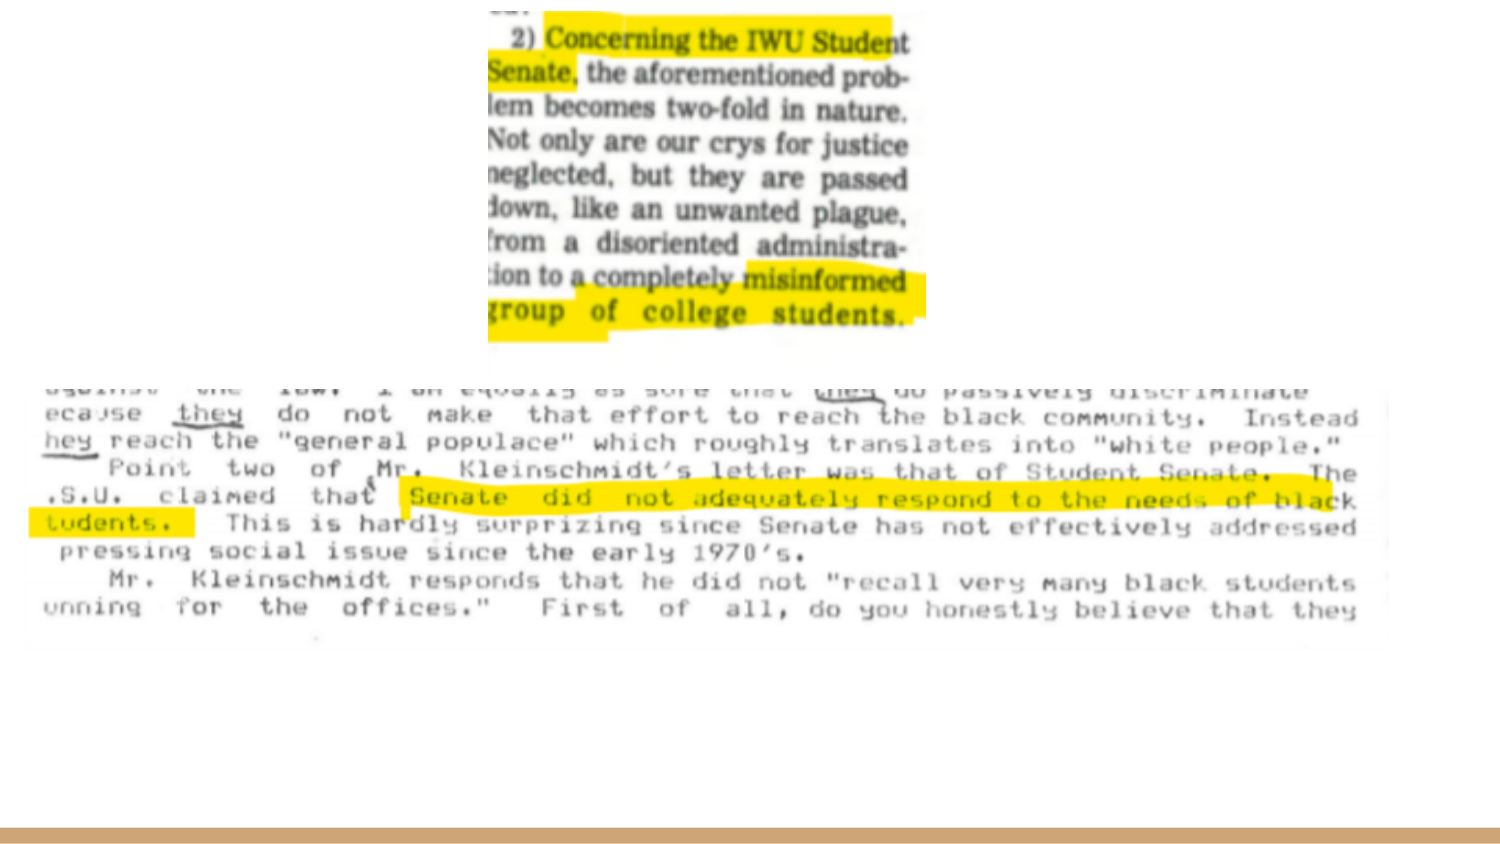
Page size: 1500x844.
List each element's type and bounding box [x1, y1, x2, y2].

picture [24, 389, 1390, 650]
picture [488, 11, 926, 377]
